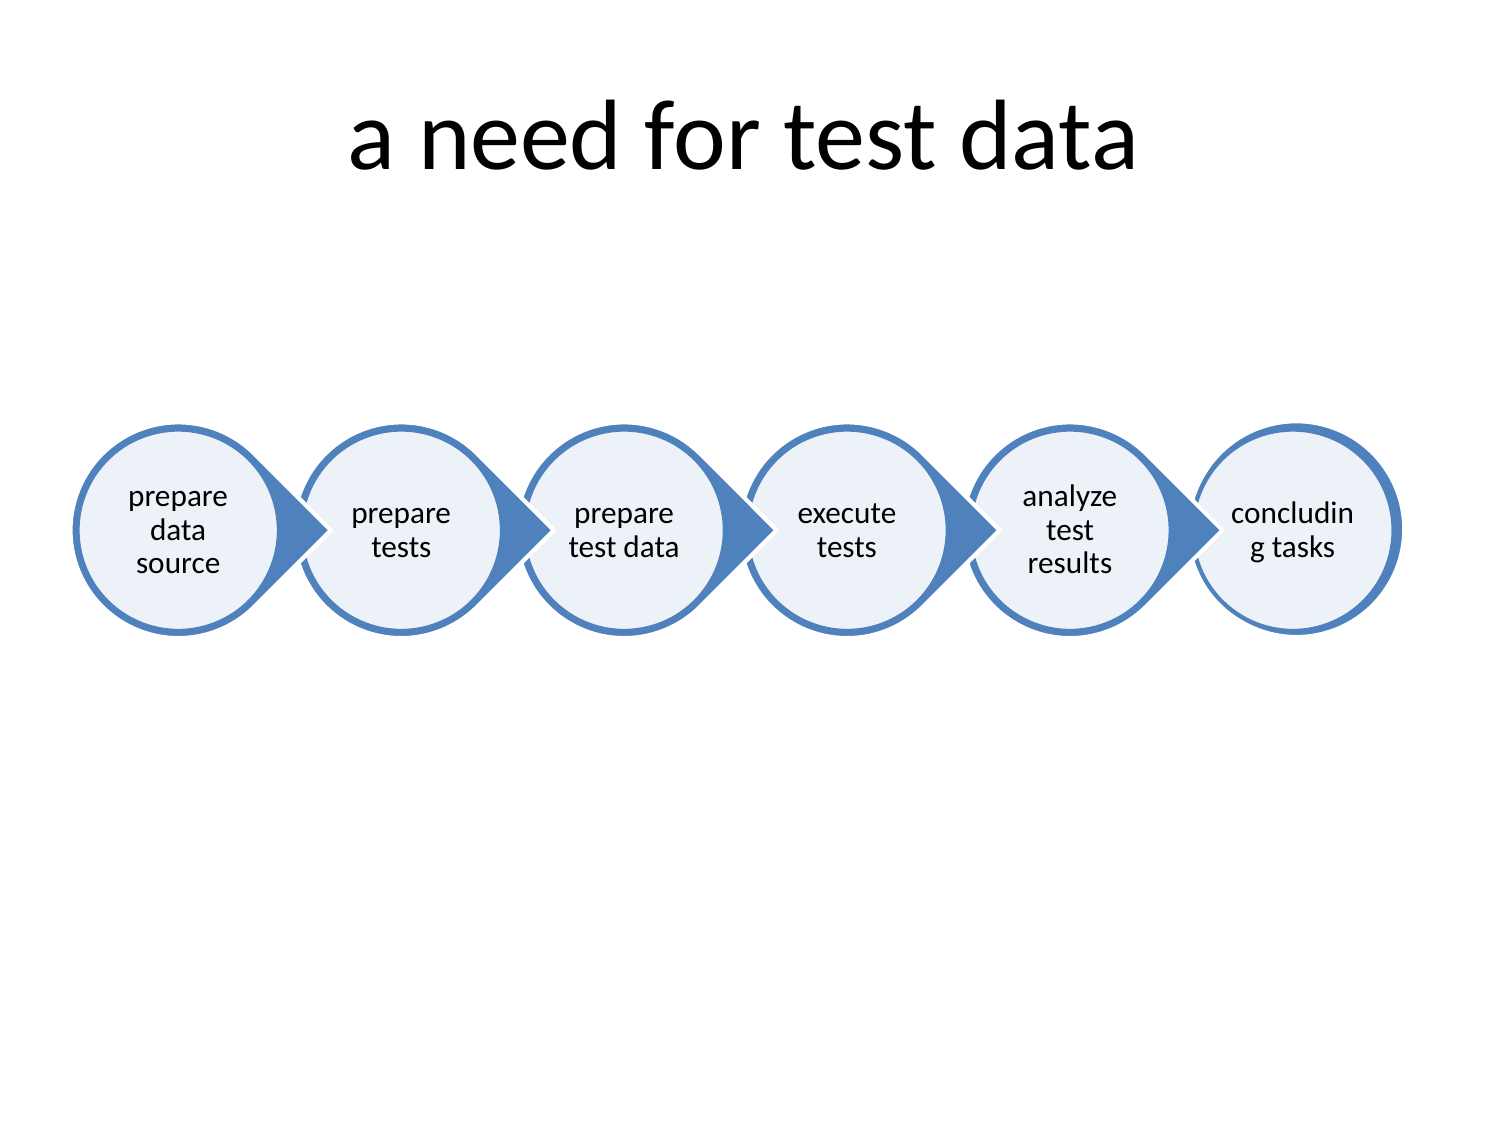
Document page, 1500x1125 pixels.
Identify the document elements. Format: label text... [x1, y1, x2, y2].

text_box a need for test data [74, 62, 1413, 195]
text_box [14, 196, 1413, 865]
